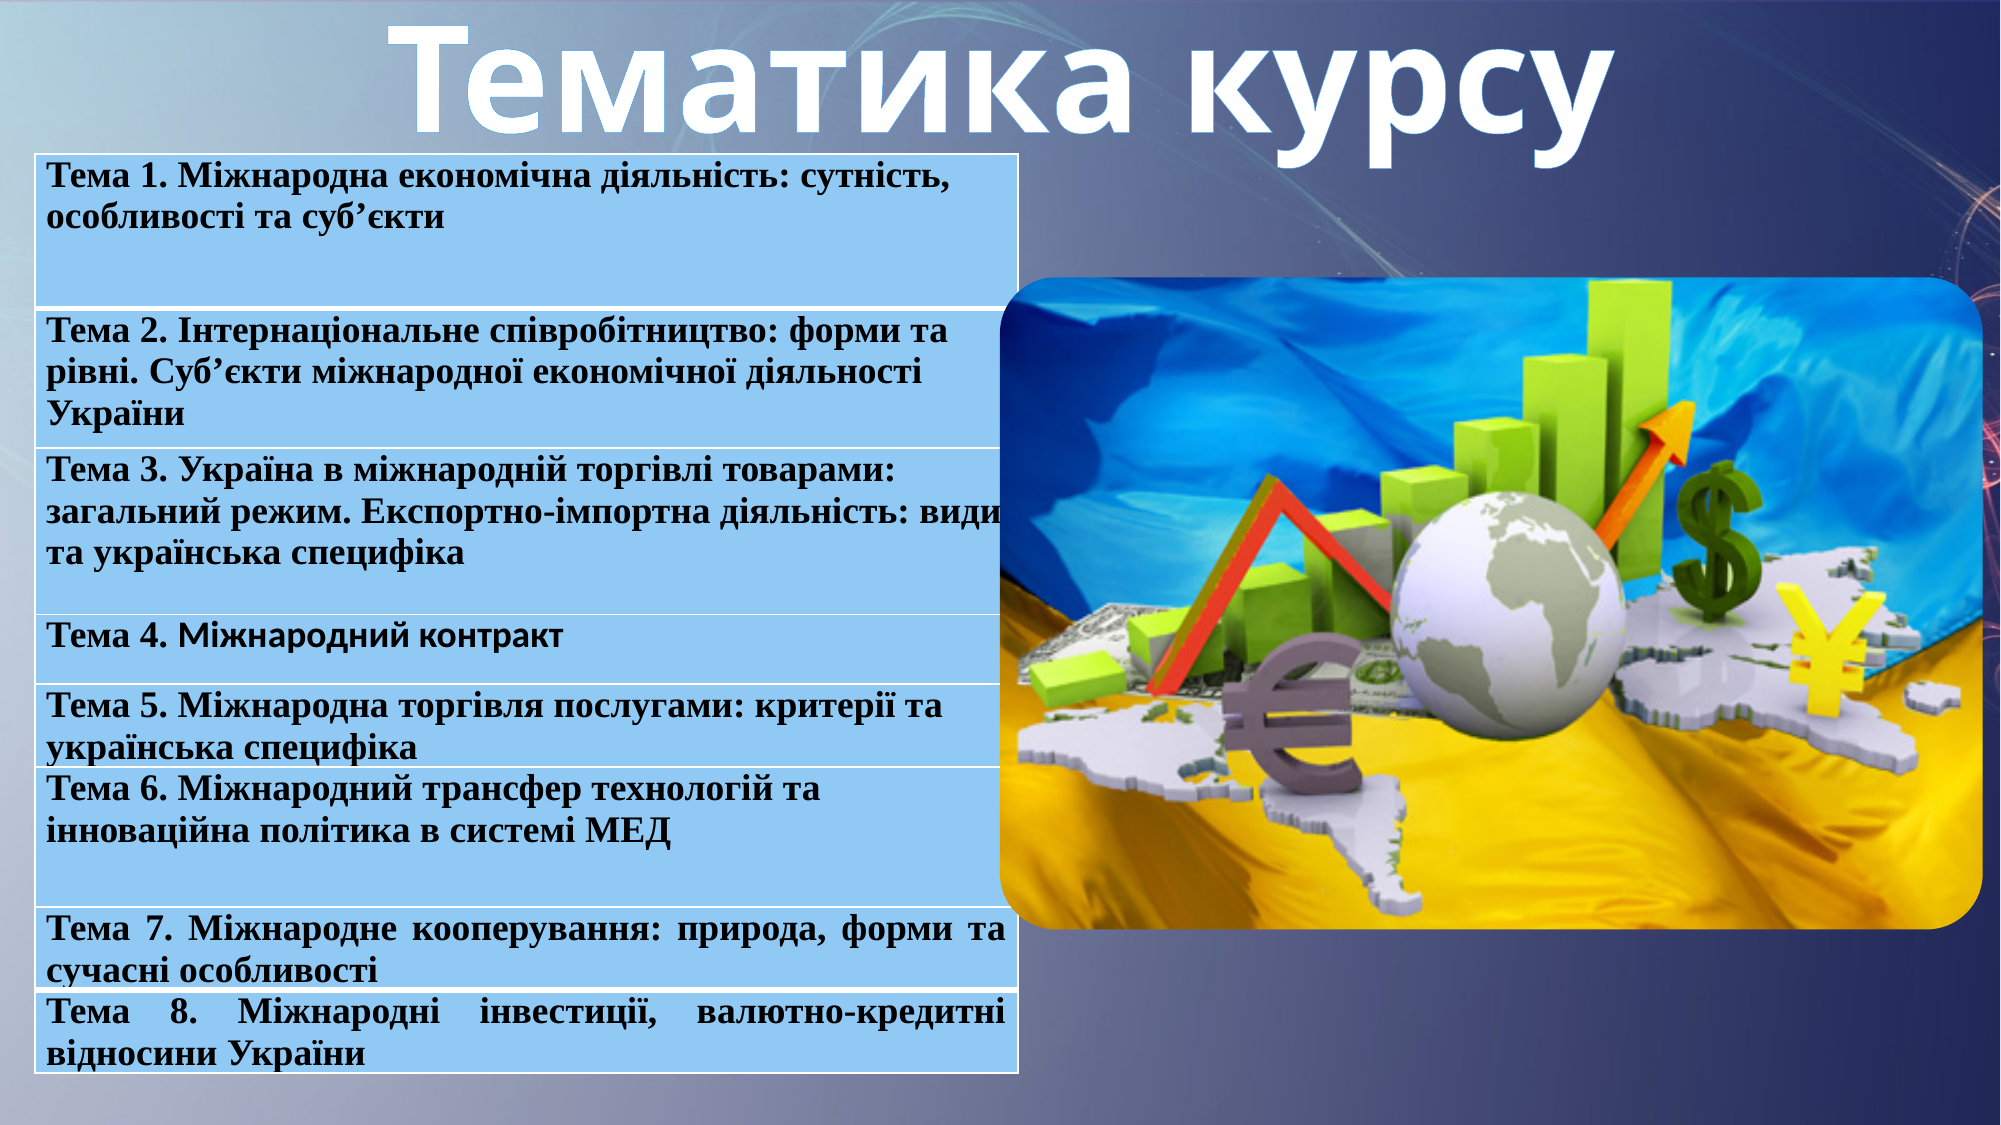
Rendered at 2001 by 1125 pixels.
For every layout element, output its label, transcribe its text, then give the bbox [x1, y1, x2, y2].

table_cell Тема 7. Міжнародне кооперування: природа, форми та сучасні особливості [36, 908, 1017, 987]
table_cell Тема 5. Міжнародна торгівля послугами: критерії та українська специфіка [36, 685, 999, 766]
table_cell Тема 8. Міжнародні інвестиції, валютно-кредитні відносини України [36, 993, 1017, 1072]
picture [0, 0, 2001, 1125]
table_header Тема 1. Міжнародна економічна діяльність: сутність, особливості та суб’єкти [36, 155, 1017, 306]
table_cell Тема 6. Міжнародний трансфер технологій та інноваційна політика в системі МЕД [36, 768, 999, 906]
table_cell Тема 2. Інтернаціональне співробітництво: форми та рівні. Суб’єкти міжнародної економічної діяльності України [36, 311, 999, 447]
table_cell Тема 3. Україна в міжнародній торгівлі товарами: загальний режим. Експортно-імпортна діяльність: види та українська специфіка [36, 449, 999, 614]
table_cell Тема 4. Міжнародний контракт [36, 615, 999, 683]
title Тематика курсу [137, 93, 1863, 255]
